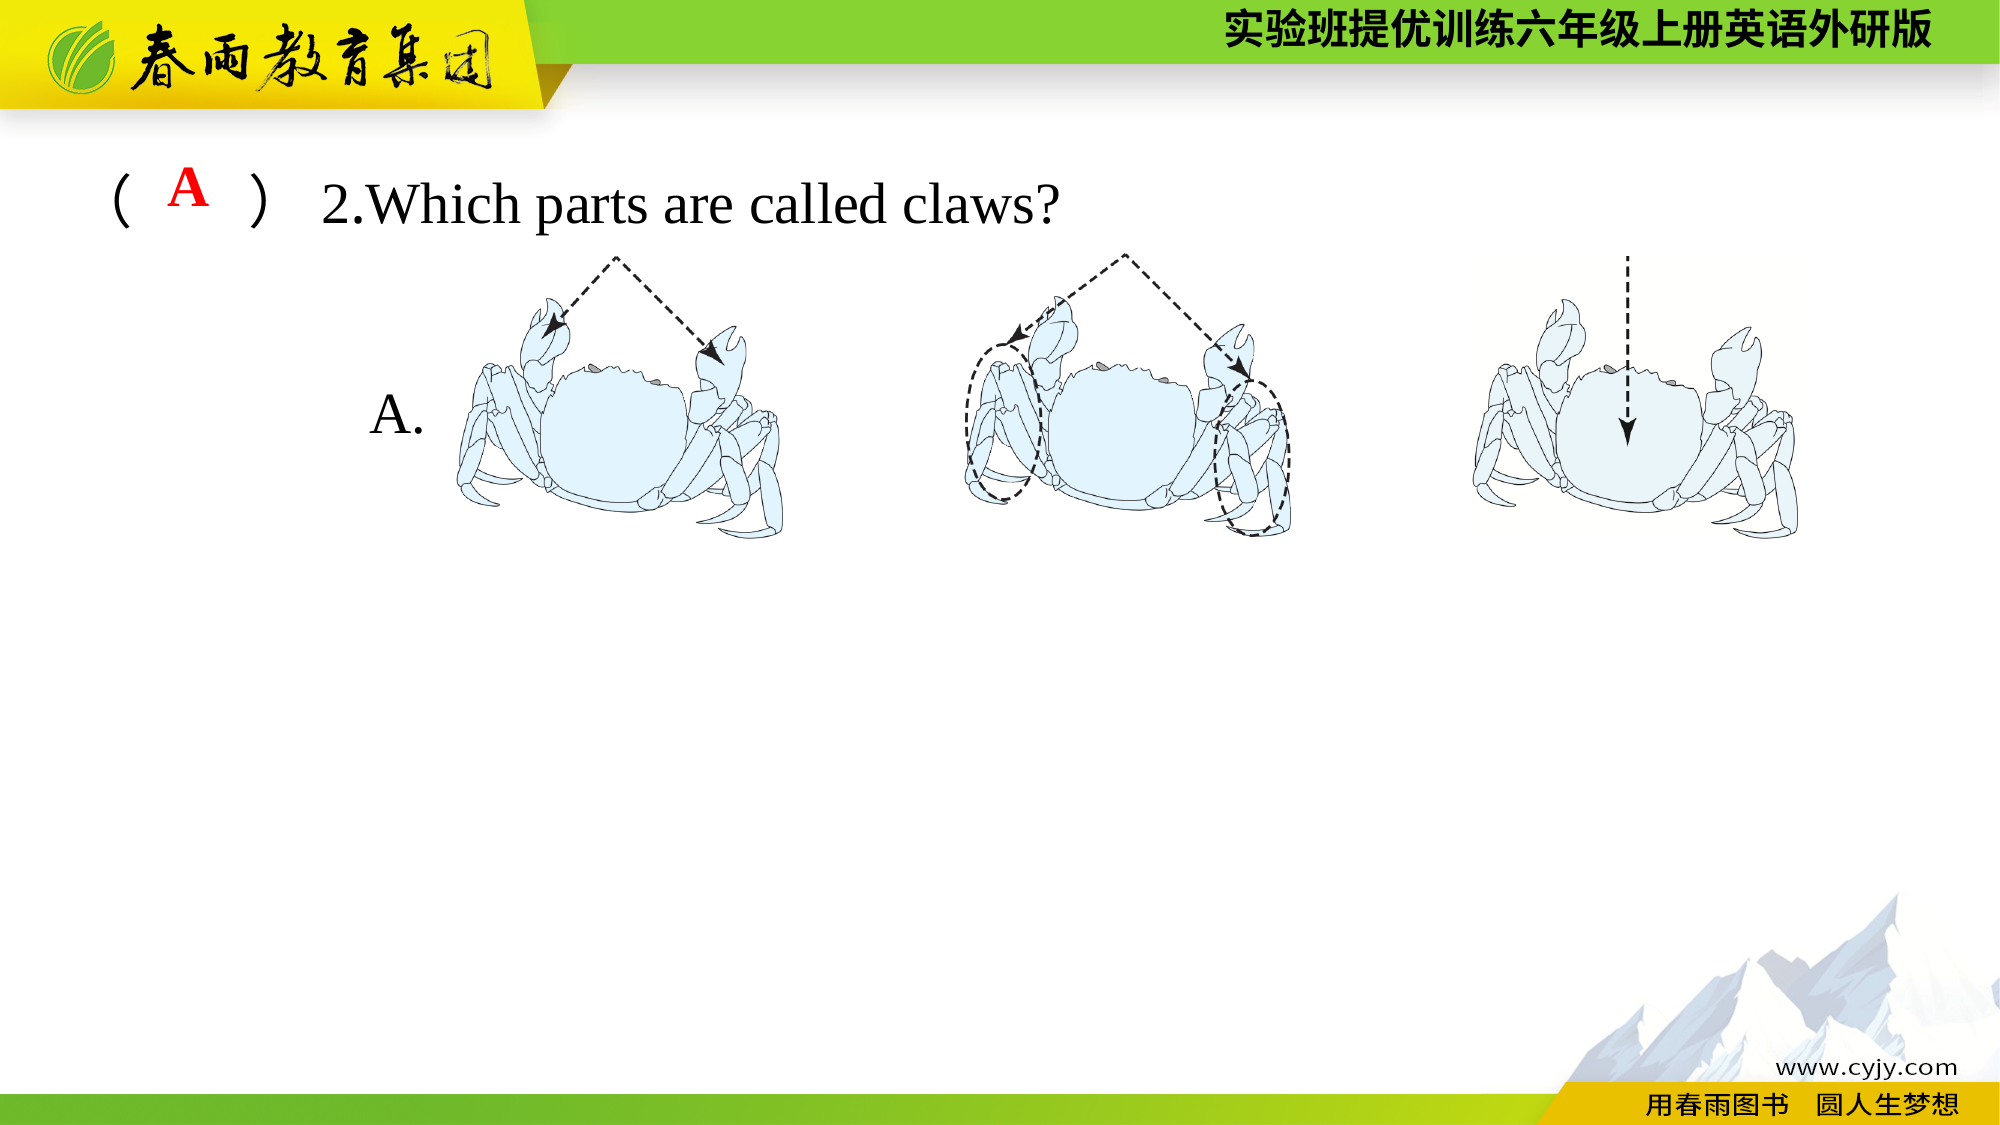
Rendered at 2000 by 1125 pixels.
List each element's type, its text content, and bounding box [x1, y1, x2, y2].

list （ ）2.Which parts are called claws? A. B. C. [59, 122, 1944, 443]
text_box A [153, 140, 225, 226]
picture [0, 0, 2000, 1125]
